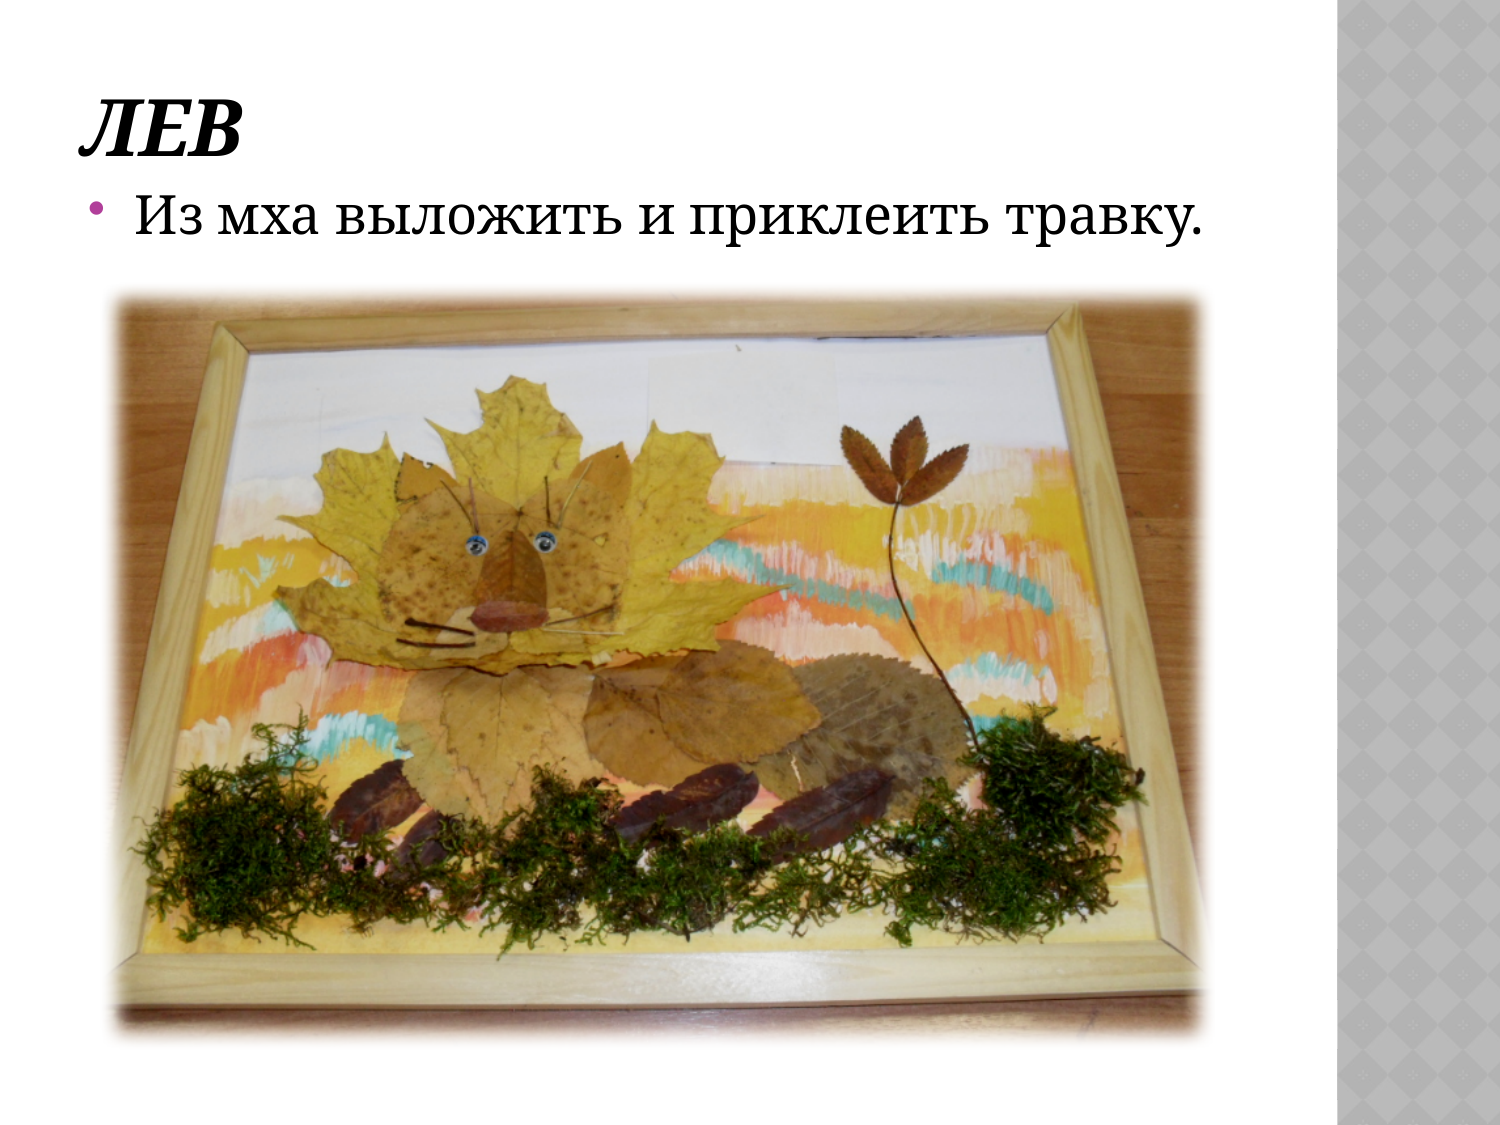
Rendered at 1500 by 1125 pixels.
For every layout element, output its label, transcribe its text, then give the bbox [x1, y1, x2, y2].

picture [99, 282, 1216, 1051]
list Из мха выложить и приклеить травку. [75, 172, 1263, 1059]
title лев [75, 52, 1263, 172]
